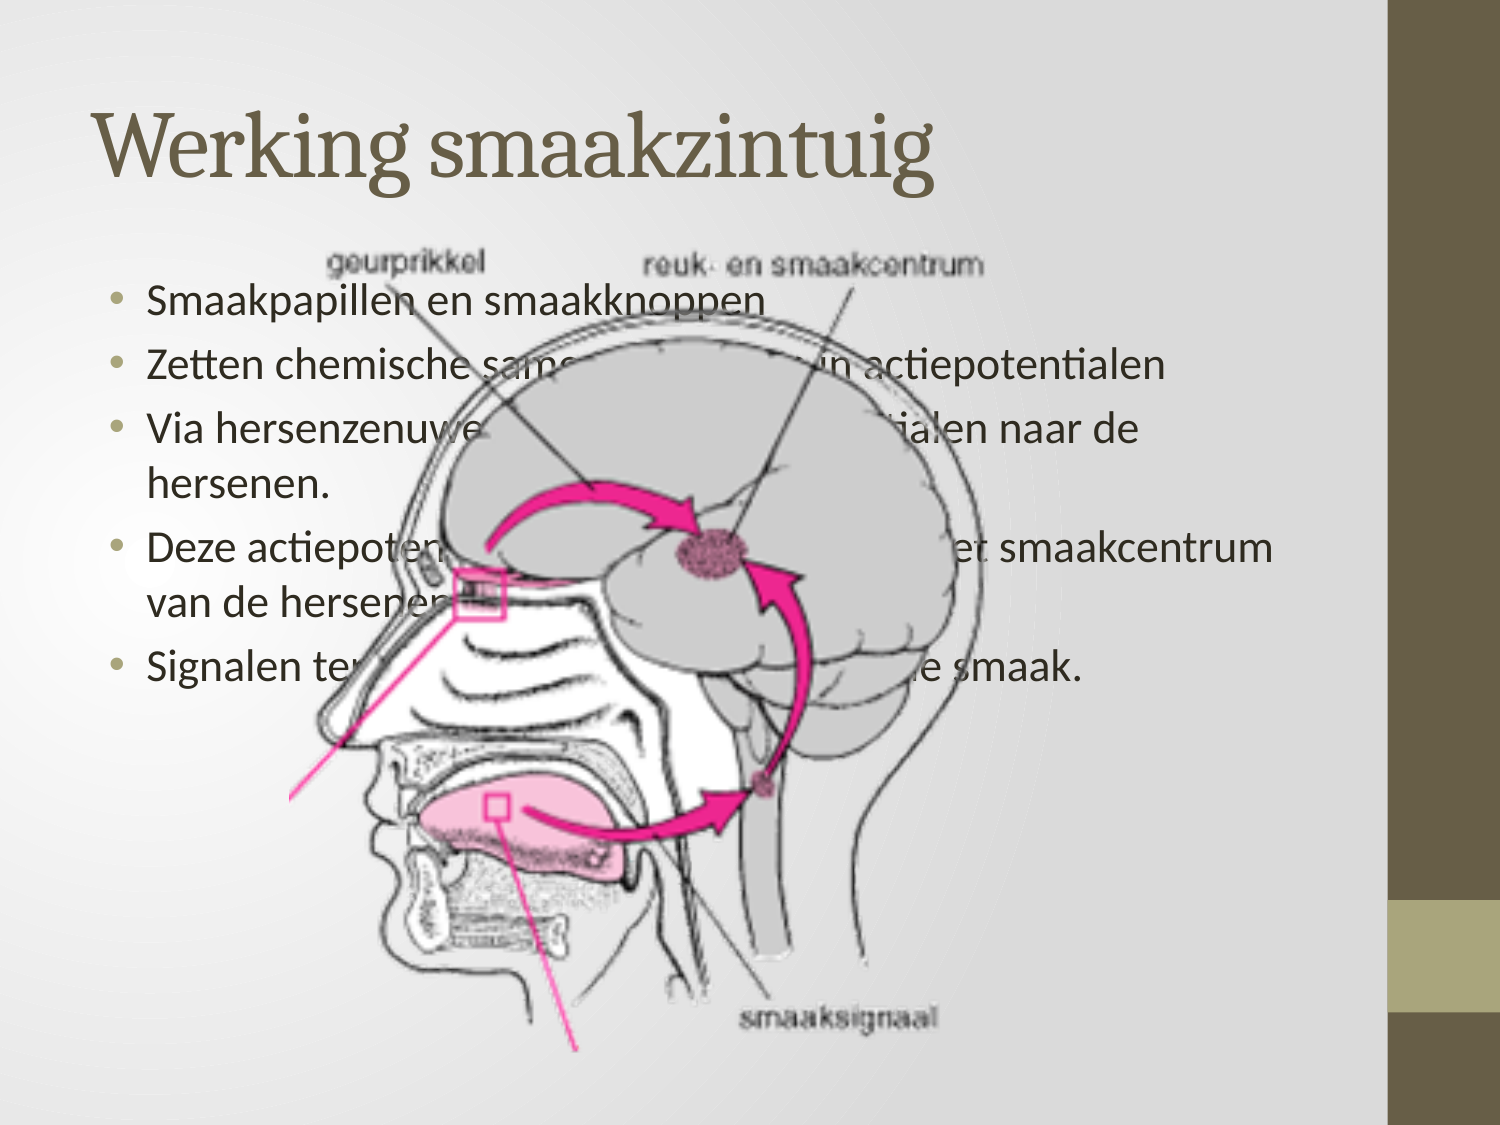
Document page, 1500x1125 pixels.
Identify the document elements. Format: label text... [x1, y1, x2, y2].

picture [288, 243, 1070, 1056]
list Smaakpapillen en smaakknoppen Zetten chemische samenstelling om in actiepotentialen Via hersenzenuwen gaan die actiepotentialen naar de hersenen. Deze actiepotentialen worden omgezet in het smaakcentrum van de hersenen in herkenbare smaken Signalen terug naar tong en wij proeven de smaak. [75, 262, 286, 1050]
list Smaakpapillen en smaakknoppen Zetten chemische samenstelling om in actiepotentialen Via hersenzenuwen gaan die actiepotentialen naar de hersenen. Deze actiepotentialen worden omgezet in het smaakcentrum van de hersenen in herkenbare smaken Signalen terug naar tong en wij proeven de smaak. [1080, 262, 1325, 1050]
title Werking smaakzintuig [75, 45, 1325, 233]
